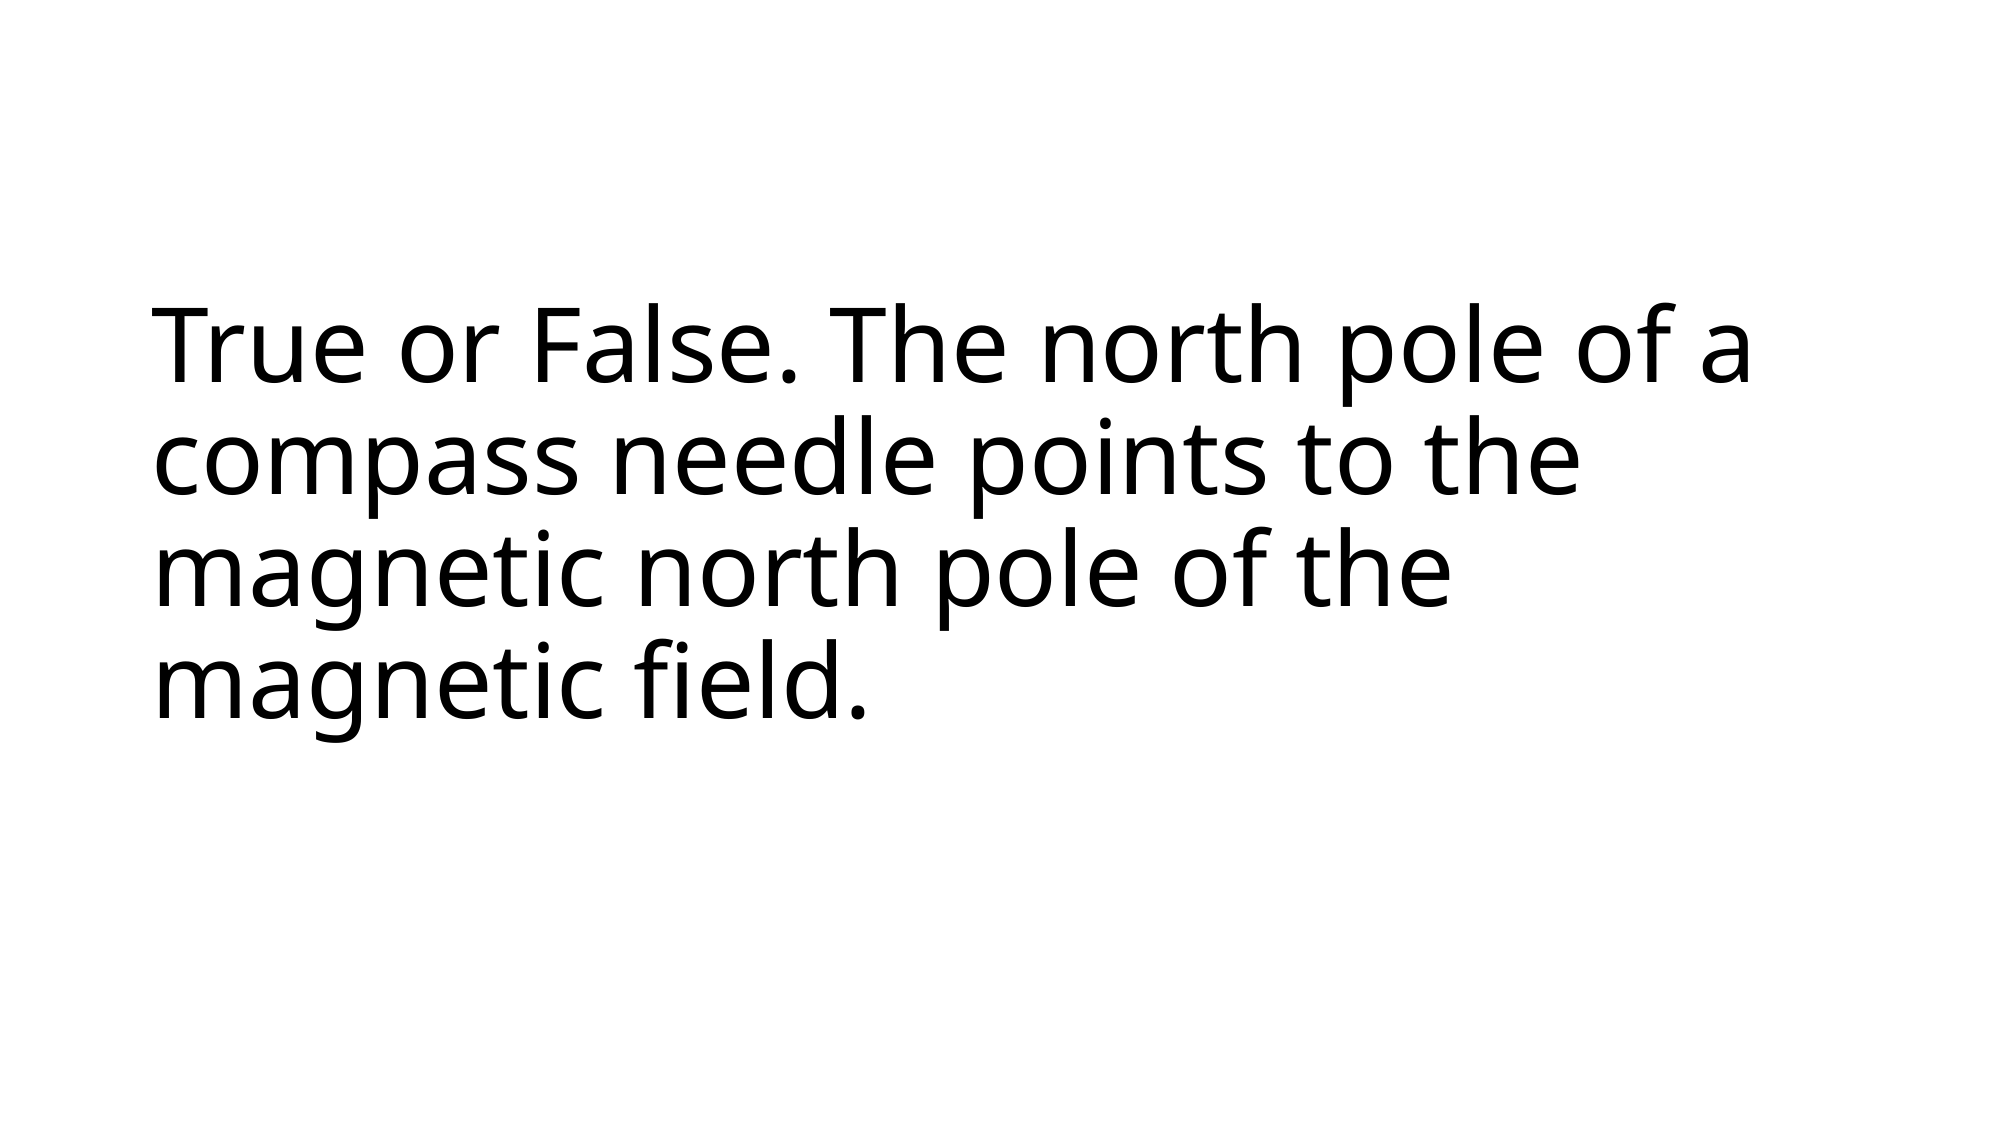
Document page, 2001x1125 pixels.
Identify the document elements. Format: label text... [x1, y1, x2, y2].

title True or False. The north pole of a compass needle points to the magnetic north pole of the magnetic field. [136, 280, 1862, 749]
